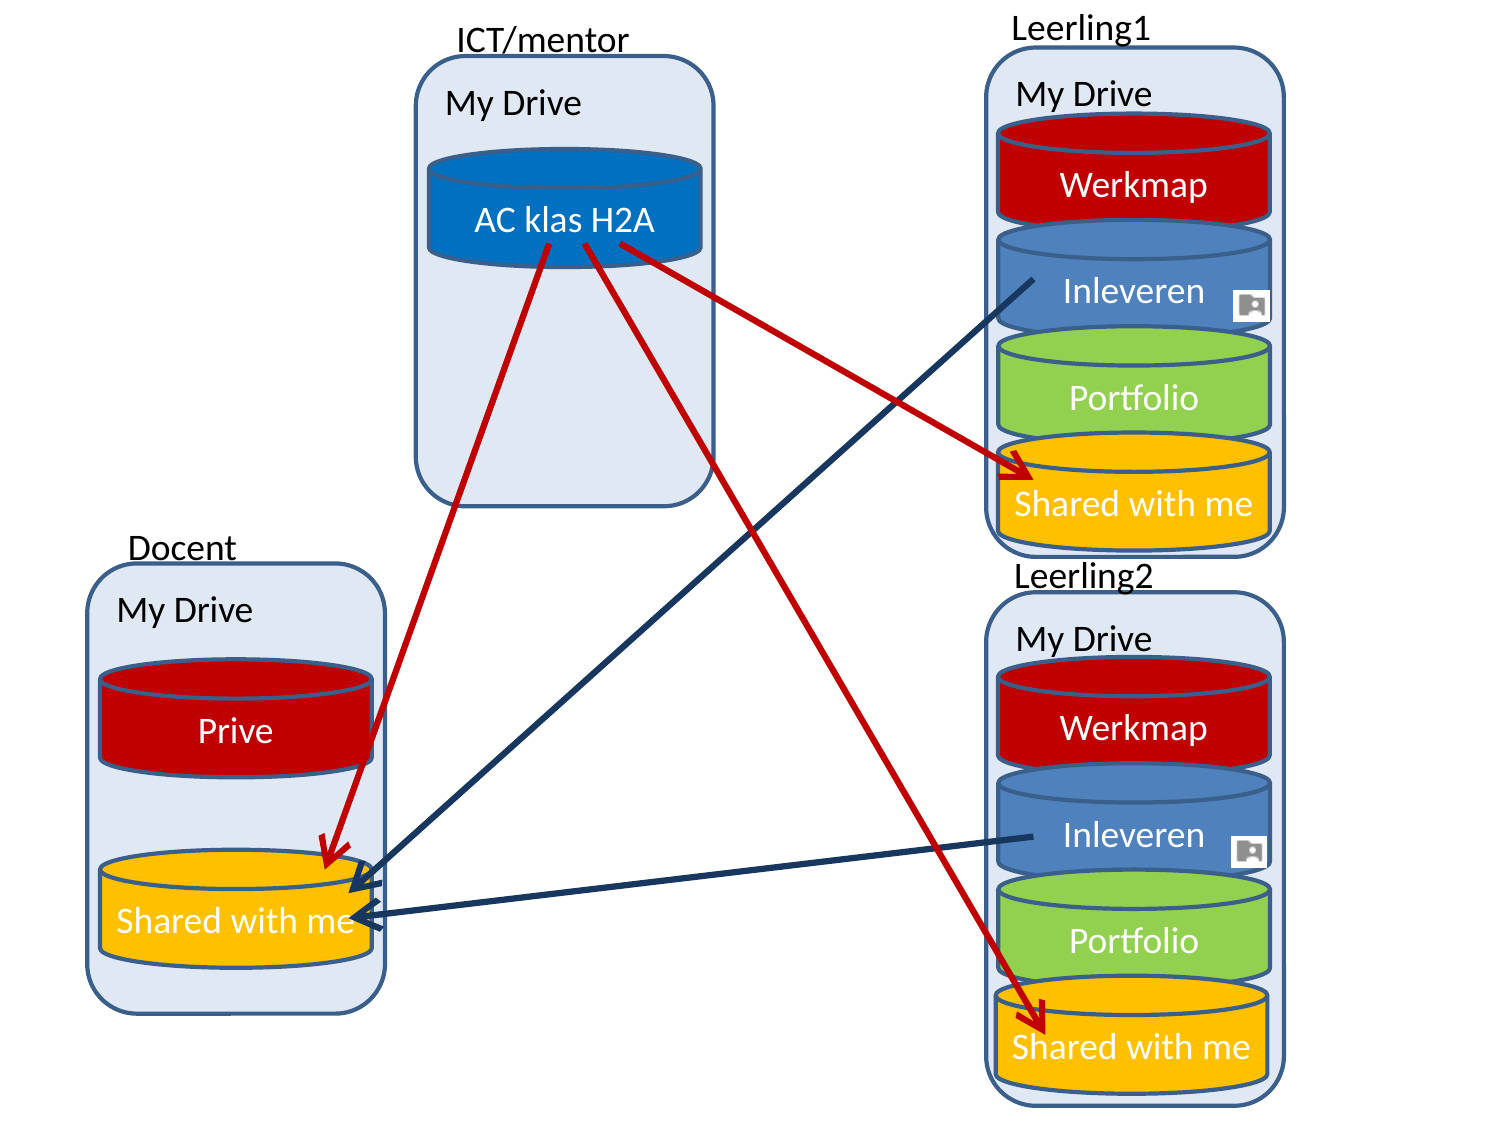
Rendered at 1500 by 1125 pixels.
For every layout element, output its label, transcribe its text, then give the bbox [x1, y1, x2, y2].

picture [1230, 836, 1268, 869]
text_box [348, 836, 579, 919]
text_box AC klas H2A [426, 146, 703, 270]
text_box Prive [97, 657, 319, 780]
text_box Werkmap [1049, 654, 1272, 769]
text_box Werkmap [995, 111, 1272, 226]
text_box Docent [113, 515, 252, 575]
text_box My Drive [413, 53, 716, 241]
text_box Leerling2 [1049, 549, 1169, 604]
text_box Portfolio [1049, 324, 1273, 438]
text_box Shared with me [1049, 430, 1272, 553]
text_box ICT/mentor [441, 7, 646, 68]
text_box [324, 243, 550, 870]
picture [1233, 290, 1270, 323]
text_box My Drive [984, 45, 1287, 559]
text_box My Drive [554, 270, 579, 277]
text_box Inleveren [996, 217, 1273, 329]
text_box Shared with me [993, 973, 1270, 1096]
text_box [554, 278, 579, 834]
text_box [584, 243, 1046, 1036]
text_box My Drive [85, 561, 388, 1016]
text_box Shared with me [97, 847, 374, 970]
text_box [619, 243, 1034, 480]
text_box Portfolio [1049, 867, 1273, 982]
text_box Inleveren [1049, 761, 1273, 872]
text_box My Drive [984, 590, 1287, 1108]
text_box Leerling1 [996, 0, 1167, 56]
